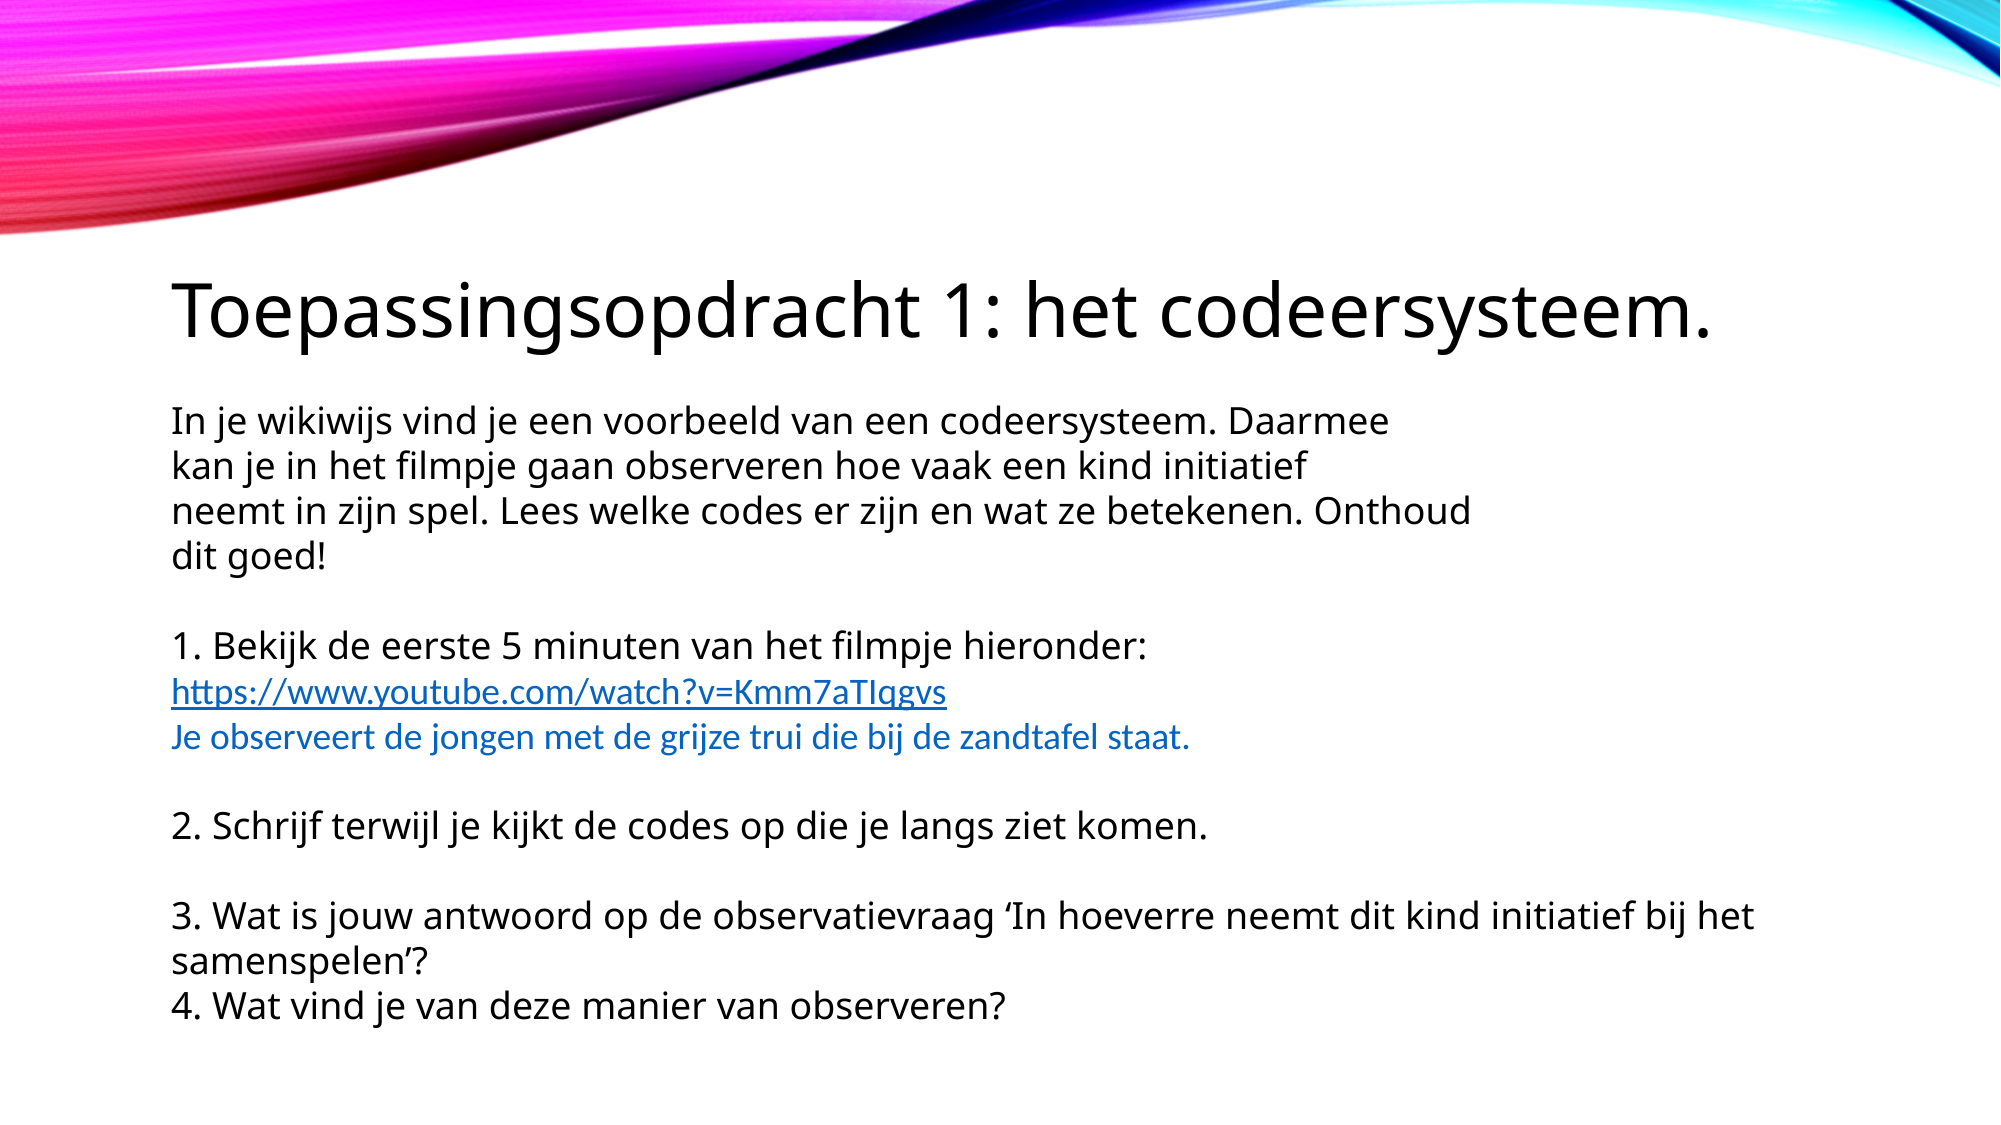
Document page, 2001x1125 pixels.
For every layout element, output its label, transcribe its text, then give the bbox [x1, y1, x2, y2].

text_box Toepassingsopdracht 1: het codeersysteem. In je wikiwijs vind je een voorbeeld van een codeersysteem. Daarmee kan je in het filmpje gaan observeren hoe vaak een kind initiatief neemt in zijn spel. Lees welke codes er zijn en wat ze betekenen. Onthoud dit goed! 1. Bekijk de eerste 5 minuten van het filmpje hieronder: https://www.youtube.com/watch?v=Kmm7aTIqgvs Je observeert de jongen met de grijze trui die bij de zandtafel staat. 2. Schrijf terwijl je kijkt de codes op die je langs ziet komen. 3. Wat is jouw antwoord op de observatievraag ‘In hoeverre neemt dit kind initiatief bij het samenspelen’? 4. Wat vind je van deze manier van observeren? [156, 254, 1772, 1035]
picture [1890, 0, 2000, 75]
picture [1910, 0, 2000, 45]
picture [0, 0, 2000, 237]
